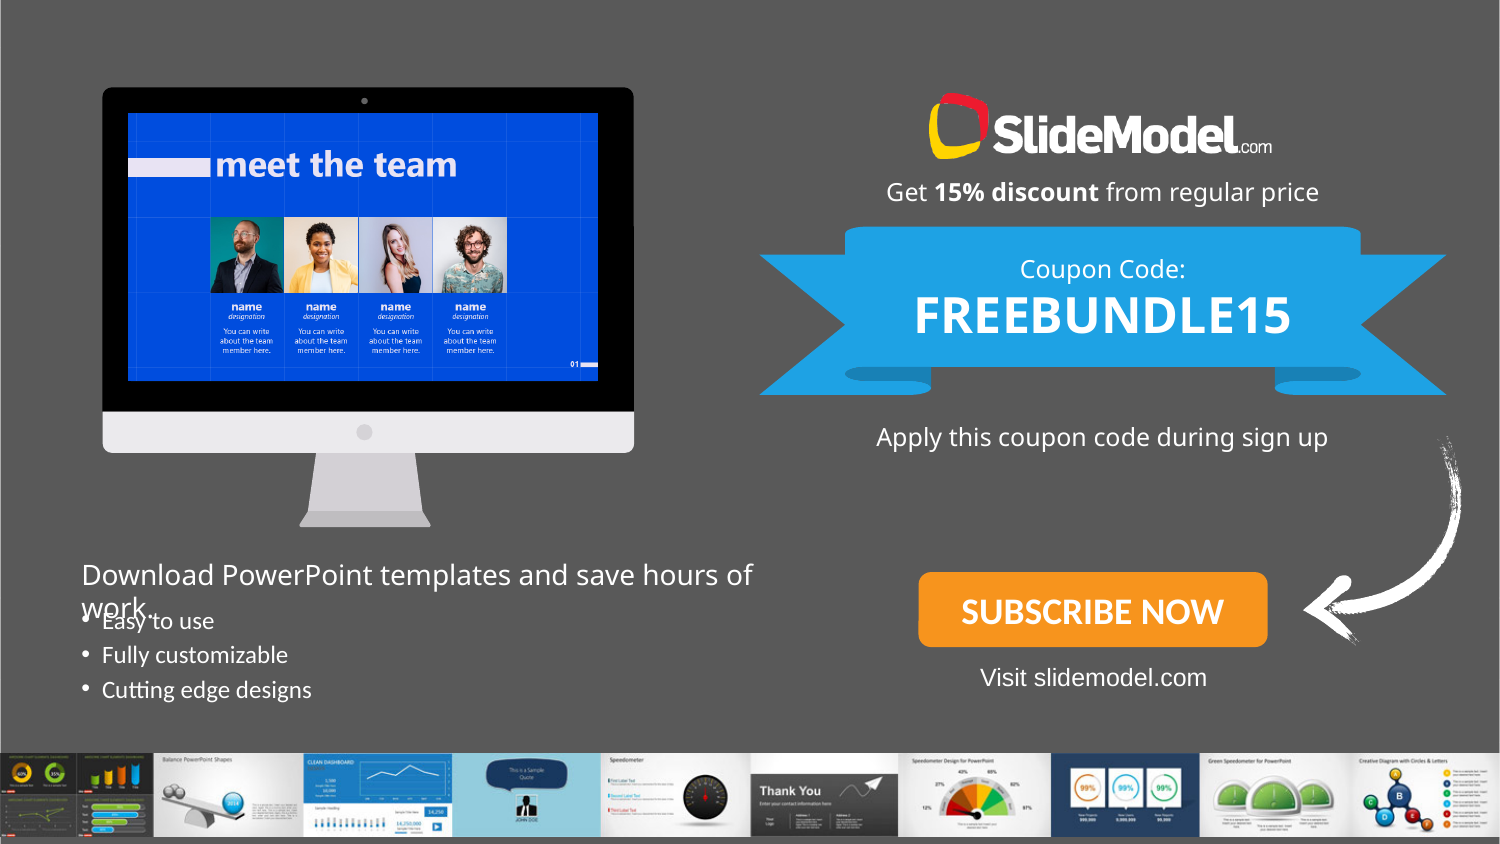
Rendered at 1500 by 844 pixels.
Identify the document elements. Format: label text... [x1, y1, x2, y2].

text_box [0, 0, 1500, 752]
text_box Visit slidemodel.com [935, 655, 1253, 697]
text_box Download PowerPoint templates and save hours of work. [66, 549, 794, 632]
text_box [102, 87, 635, 528]
text_box SUBSCRIBE NOW [916, 569, 1270, 650]
picture [928, 93, 1272, 160]
picture [0, 752, 1500, 837]
text_box [1302, 435, 1462, 646]
text_box Apply this coupon code during sign up [847, 413, 1359, 459]
text_box Get 15% discount from regular price [793, 168, 1413, 214]
text_box [757, 224, 1449, 397]
text_box Easy to use Fully customizable Cutting edge designs [66, 632, 647, 711]
text_box Coupon Code: FREEBUNDLE15 [880, 246, 1326, 352]
picture [128, 113, 599, 382]
